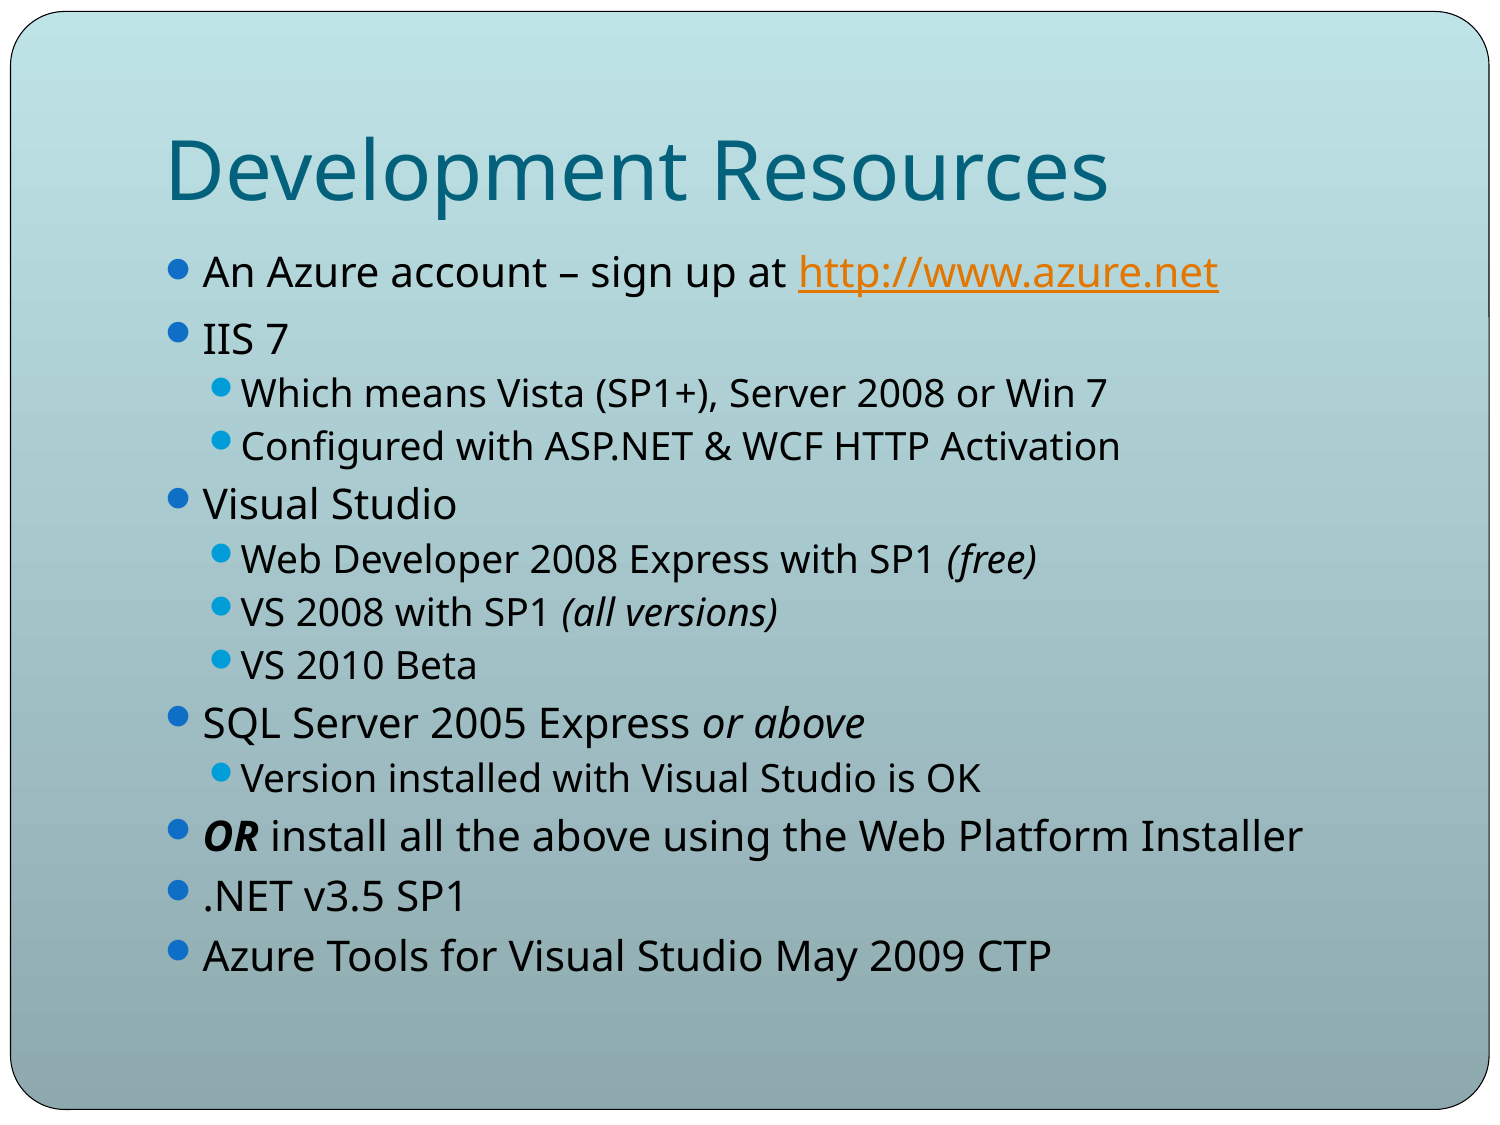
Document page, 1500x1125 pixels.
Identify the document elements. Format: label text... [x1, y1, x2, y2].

title Development Resources [150, 45, 1425, 233]
list An Azure account – sign up at http://www.azure.net IIS 7 Which means Vista (SP1+), Server 2008 or Win 7 Configured with ASP.NET & WCF HTTP Activation Visual Studio Web Developer 2008 Express with SP1 (free) VS 2008 with SP1 (all versions) VS 2010 Beta SQL Server 2005 Express or above Version installed with Visual Studio is OK OR install all the above using the Web Platform Installer .NET v3.5 SP1 Azure Tools for Visual Studio May 2009 CTP [150, 237, 1425, 988]
